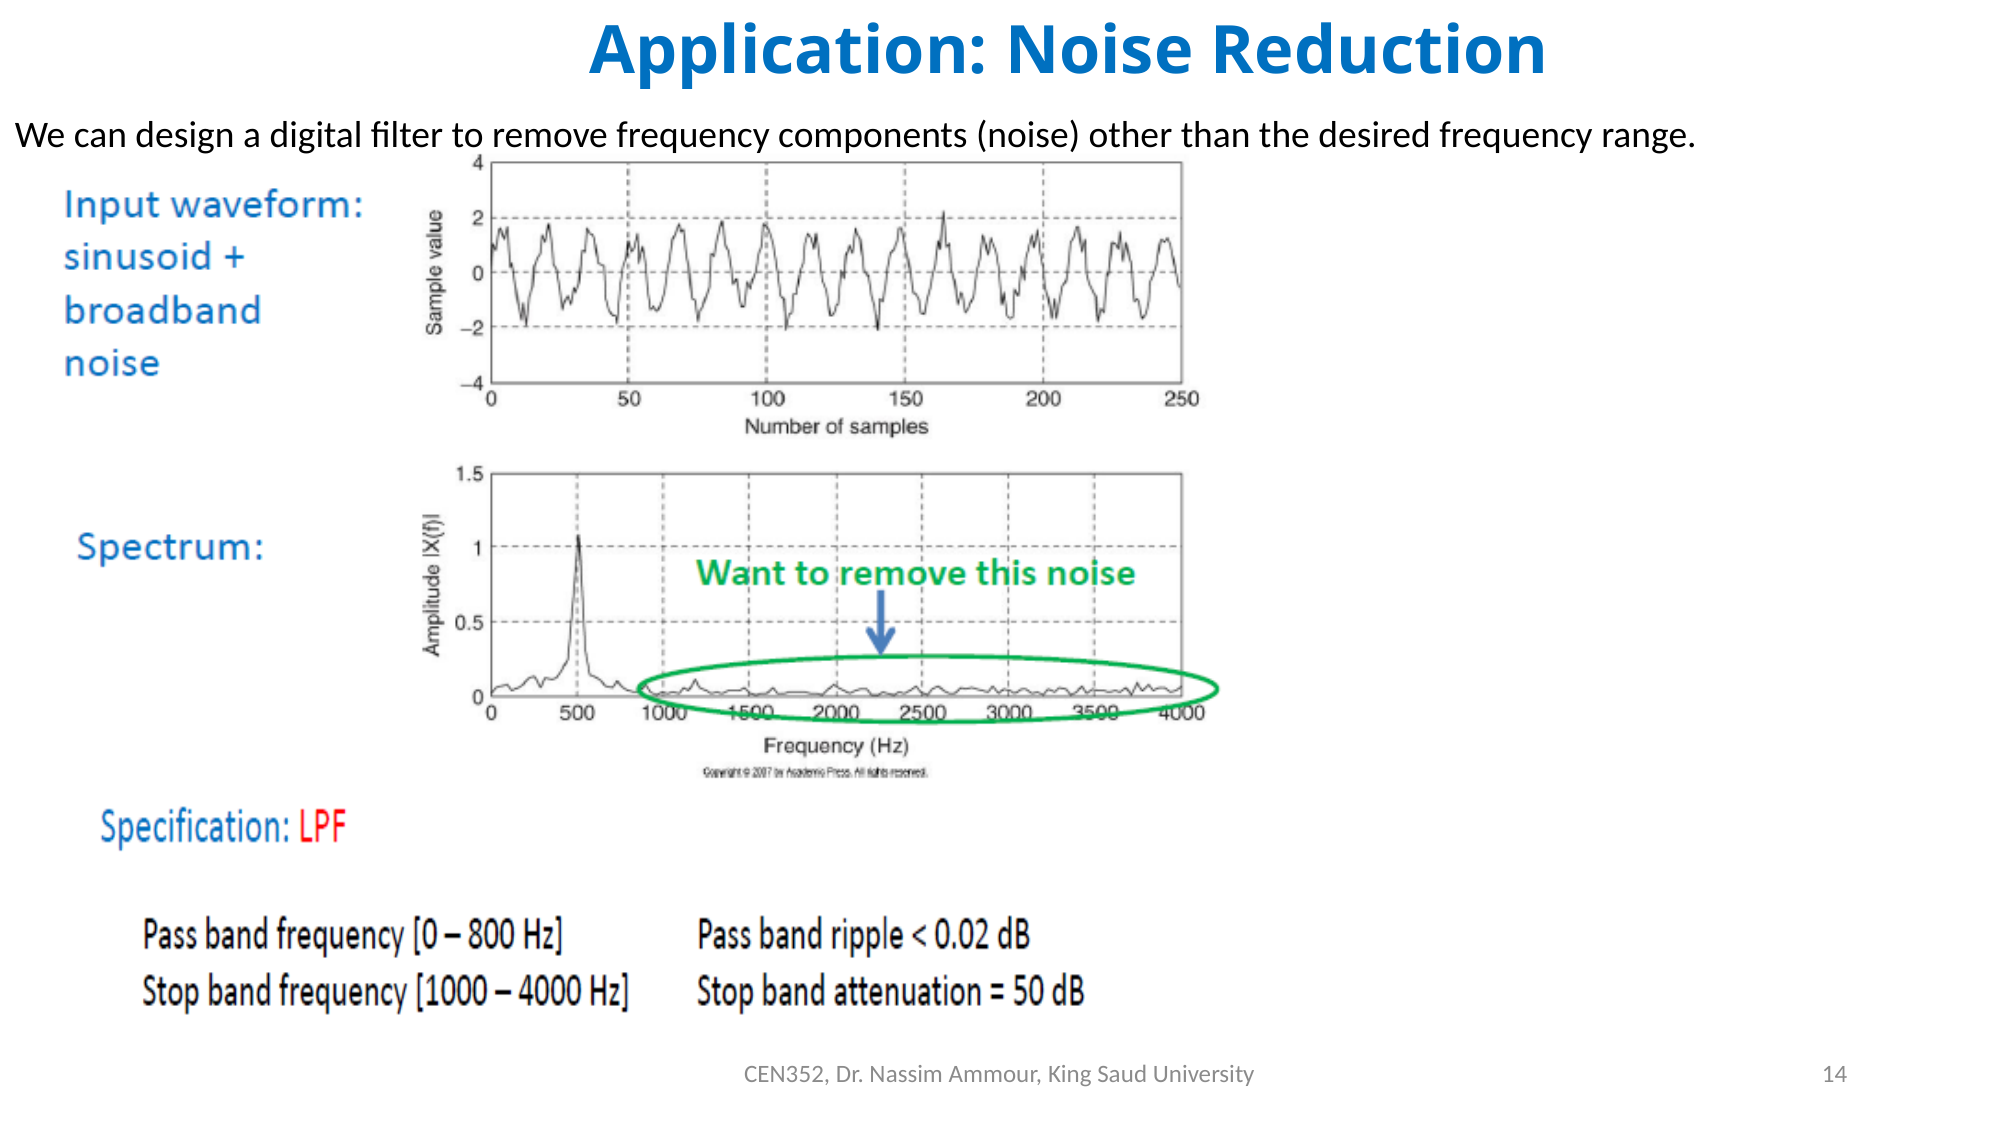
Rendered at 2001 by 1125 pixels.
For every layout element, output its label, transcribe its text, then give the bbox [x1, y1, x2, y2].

slide_number 14 [1412, 1042, 1863, 1103]
picture [42, 133, 1234, 1043]
footer CEN352, Dr. Nassim Ammour, King Saud University [662, 1042, 1338, 1103]
text_box Application: Noise Reduction [574, 0, 1565, 95]
text_box We can design a digital filter to remove frequency components (noise) other than the desired frequency range. [0, 95, 2000, 163]
